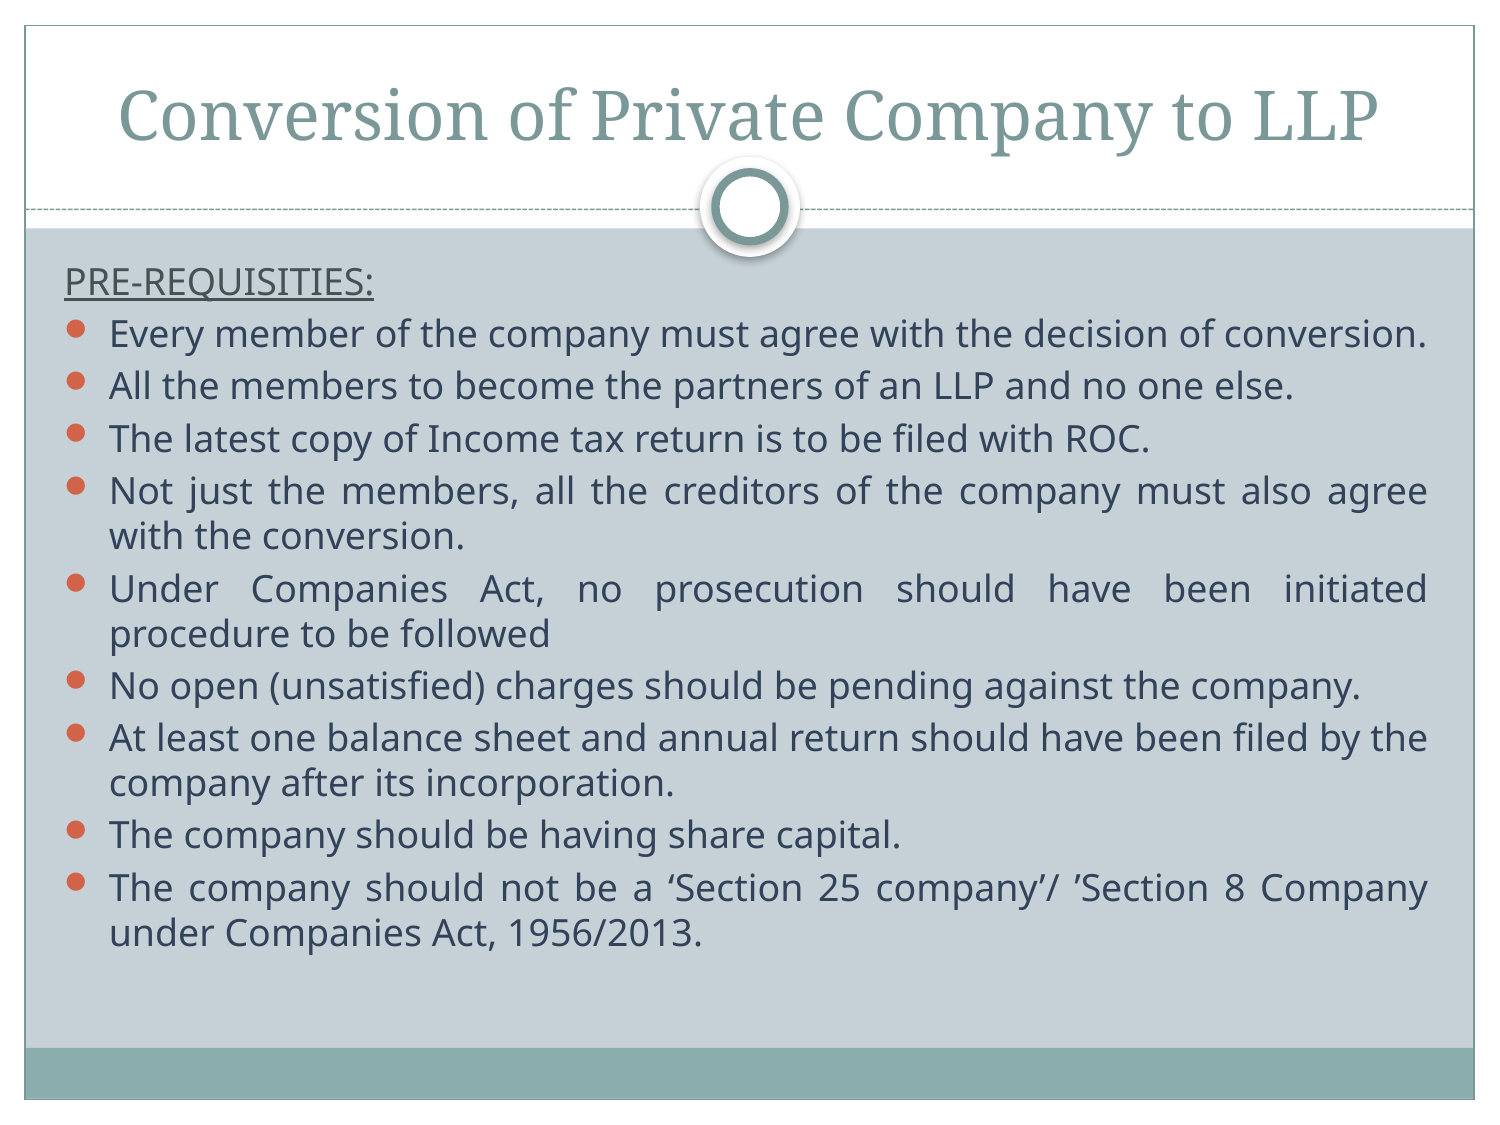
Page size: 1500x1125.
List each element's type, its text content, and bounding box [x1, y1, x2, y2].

title Conversion of Private Company to LLP [49, 37, 1450, 162]
list PRE-REQUISITIES: Every member of the company must agree with the decision of conversion. All the members to become the partners of an LLP and no one else. The latest copy of Income tax return is to be filed with ROC. Not just the members, all the creditors of the company must also agree with the conversion. Under Companies Act, no prosecution should have been initiated procedure to be followed No open (unsatisfied) charges should be pending against the company. At least one balance sheet and annual return should have been filed by the company after its incorporation. The company should be having share capital. The company should not be a ‘Section 25 company’/ ’Section 8 Company under Companies Act, 1956/2013. [49, 250, 1445, 1001]
